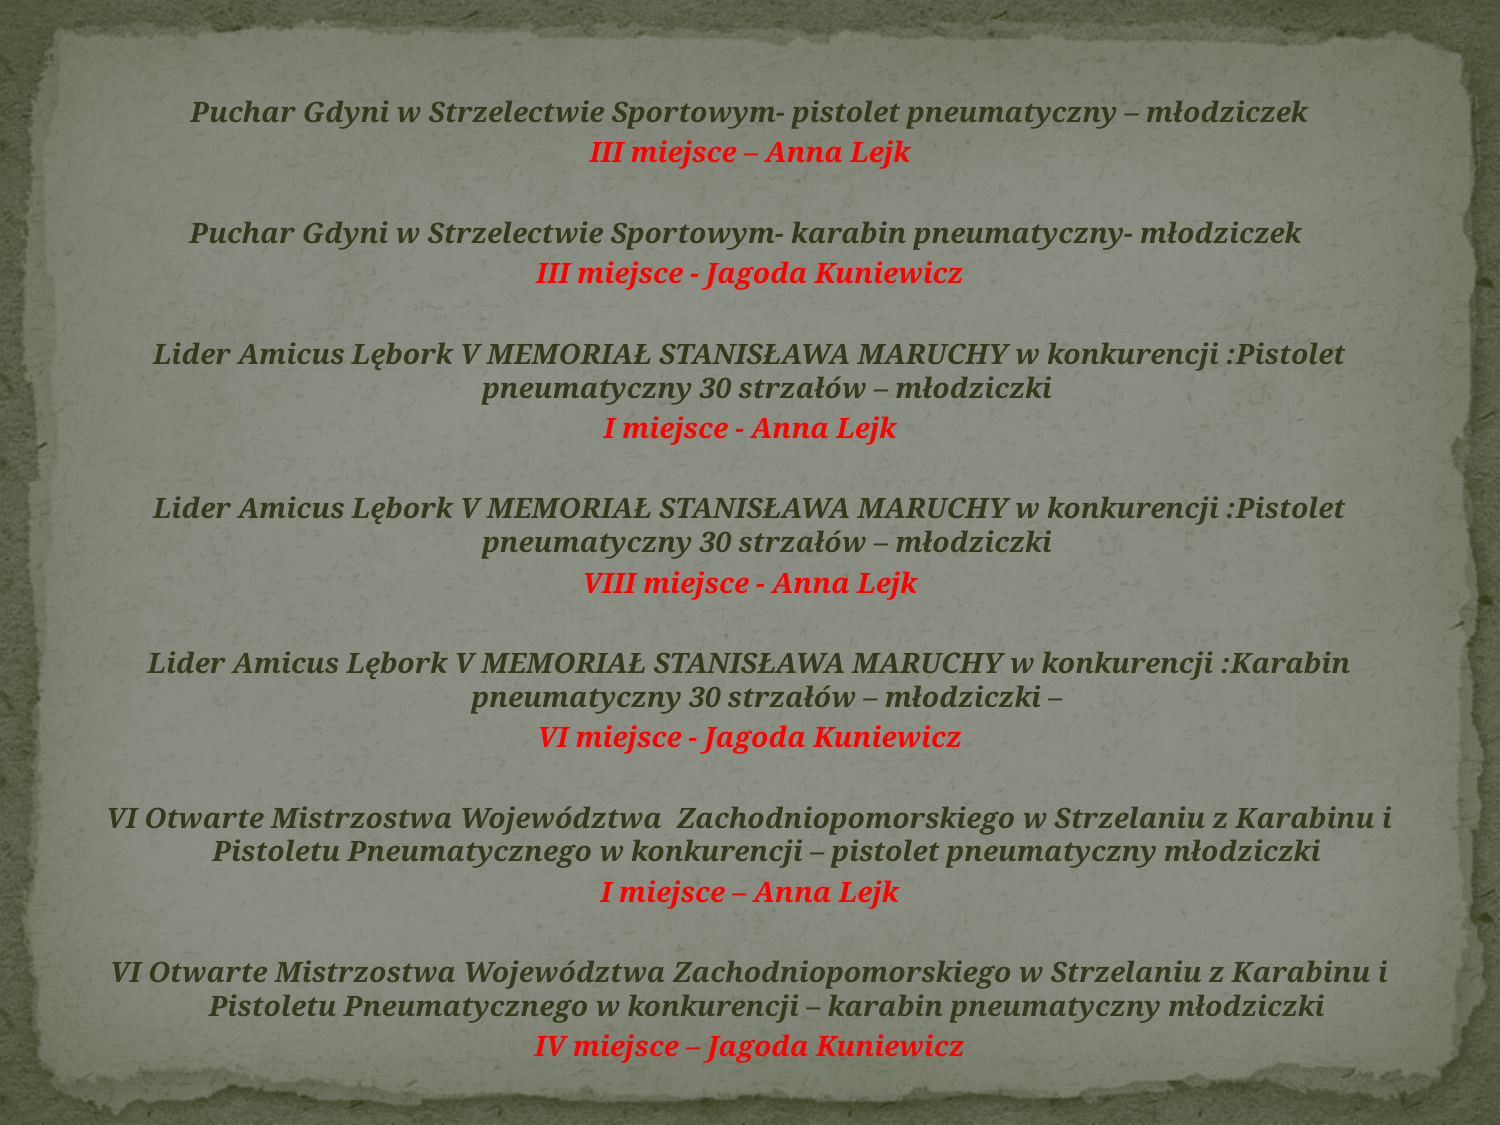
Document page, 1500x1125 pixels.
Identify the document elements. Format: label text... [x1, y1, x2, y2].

list Puchar Gdyni w Strzelectwie Sportowym- pistolet pneumatyczny – młodziczek III miejsce – Anna Lejk Puchar Gdyni w Strzelectwie Sportowym- karabin pneumatyczny- młodziczek III miejsce - Jagoda Kuniewicz Lider Amicus Lębork V MEMORIAŁ STANISŁAWA MARUCHY w konkurencji :Pistolet pneumatyczny 30 strzałów – młodziczki I miejsce - Anna Lejk Lider Amicus Lębork V MEMORIAŁ STANISŁAWA MARUCHY w konkurencji :Pistolet pneumatyczny 30 strzałów – młodziczki VIII miejsce - Anna Lejk Lider Amicus Lębork V MEMORIAŁ STANISŁAWA MARUCHY w konkurencji :Karabin pneumatyczny 30 strzałów – młodziczki – VI miejsce - Jagoda Kuniewicz VI Otwarte Mistrzostwa Województwa Zachodniopomorskiego w Strzelaniu z Karabinu i Pistoletu Pneumatycznego w konkurencji – pistolet pneumatyczny młodziczki I miejsce – Anna Lejk VI Otwarte Mistrzostwa Województwa Zachodniopomorskiego w Strzelaniu z Karabinu i Pistoletu Pneumatycznego w konkurencji – karabin pneumatyczny młodziczki IV miejsce – Jagoda Kuniewicz [75, 46, 1425, 1079]
